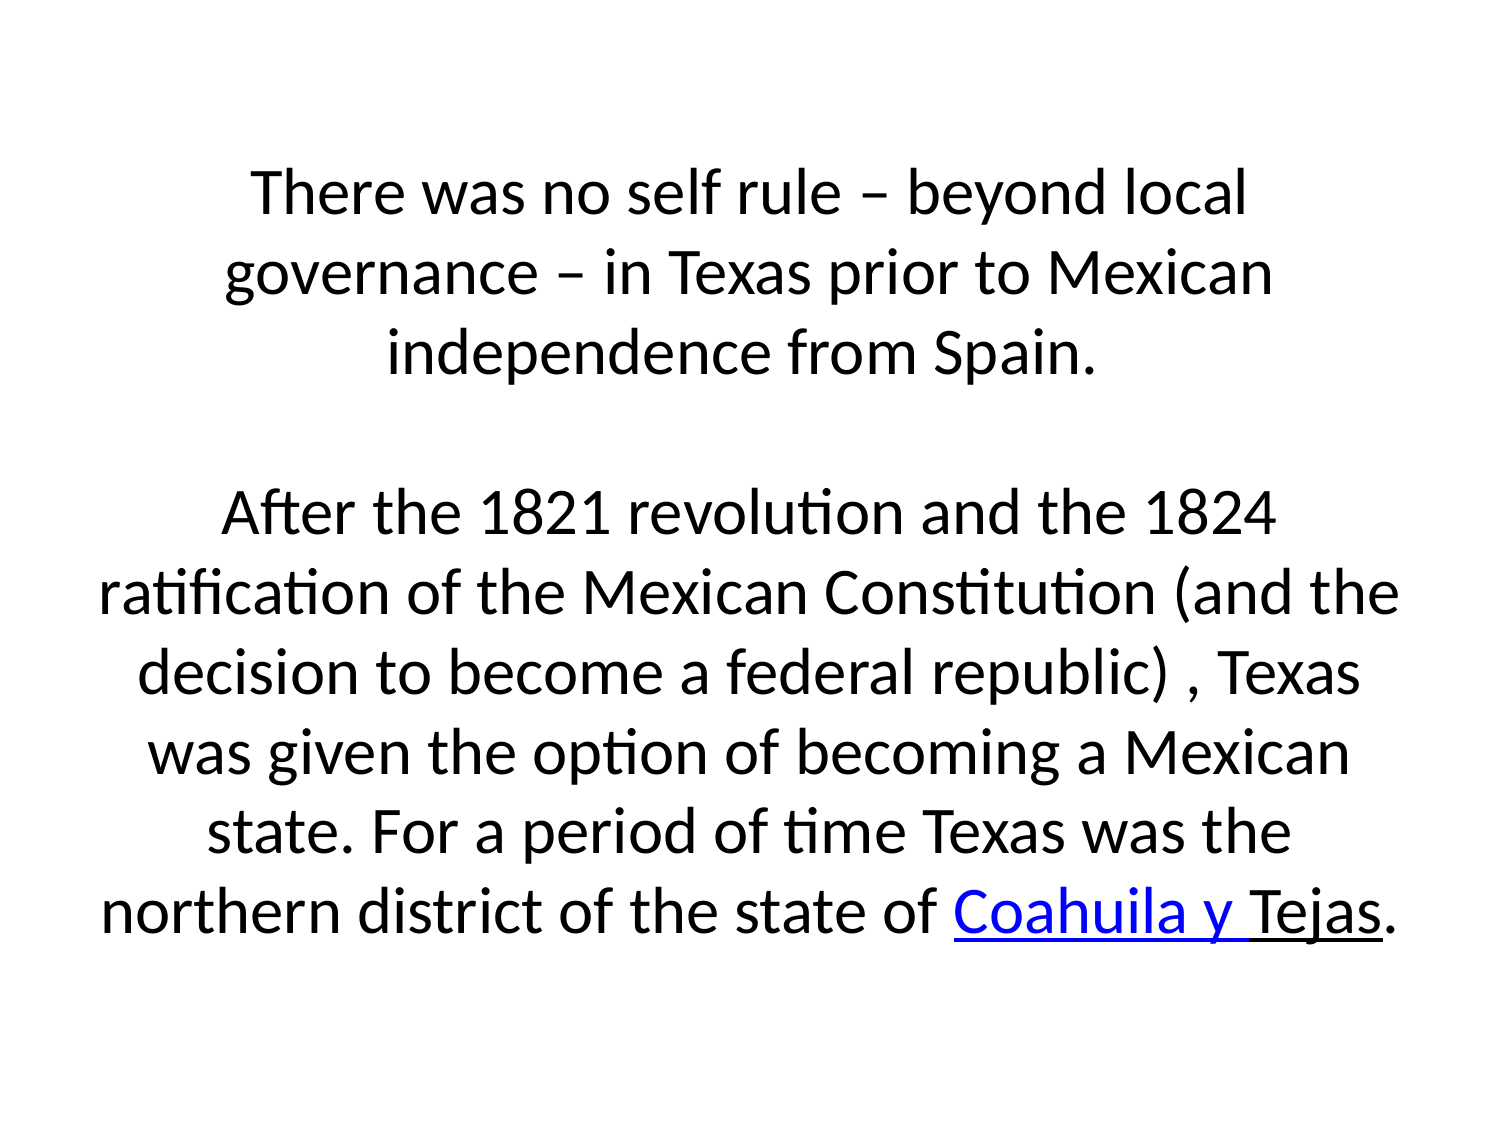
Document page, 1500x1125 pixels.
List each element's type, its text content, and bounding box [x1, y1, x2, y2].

title There was no self rule – beyond local governance – in Texas prior to Mexican independence from Spain. After the 1821 revolution and the 1824 ratification of the Mexican Constitution (and the decision to become a federal republic) , Texas was given the option of becoming a Mexican state. For a period of time Texas was the northern district of the state of Coahuila y Tejas. [74, 44, 1426, 1051]
